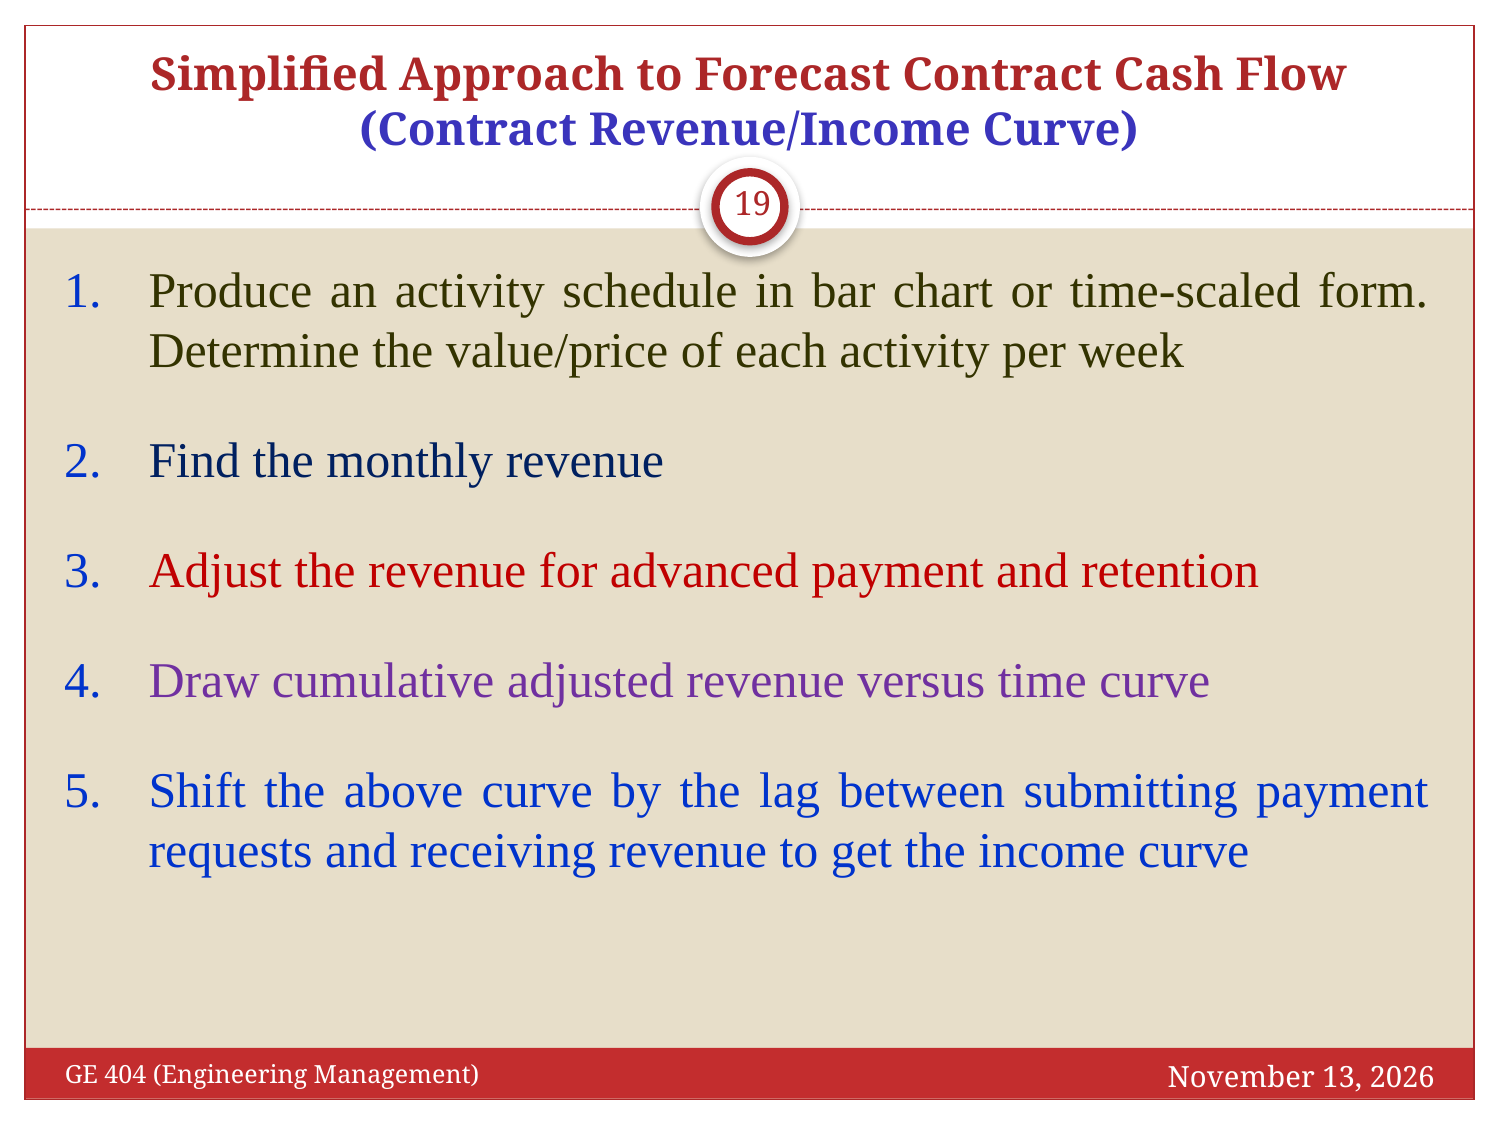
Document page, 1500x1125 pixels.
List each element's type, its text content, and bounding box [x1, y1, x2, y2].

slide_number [950, 1050, 1450, 1111]
list Produce an activity schedule in bar chart or time-scaled form. Determine the value/price of each activity per week Find the monthly revenue Adjust the revenue for advanced payment and retention Draw cumulative adjusted revenue versus time curve Shift the above curve by the lag between submitting payment requests and receiving revenue to get the income curve [49, 250, 1445, 1001]
title Simplified Approach to Forecast Contract Cash Flow (Contract Revenue/Income Curve) [49, 37, 1450, 162]
slide_number 19 [715, 168, 791, 241]
footer GE 404 (Engineering Management) [50, 1051, 638, 1112]
